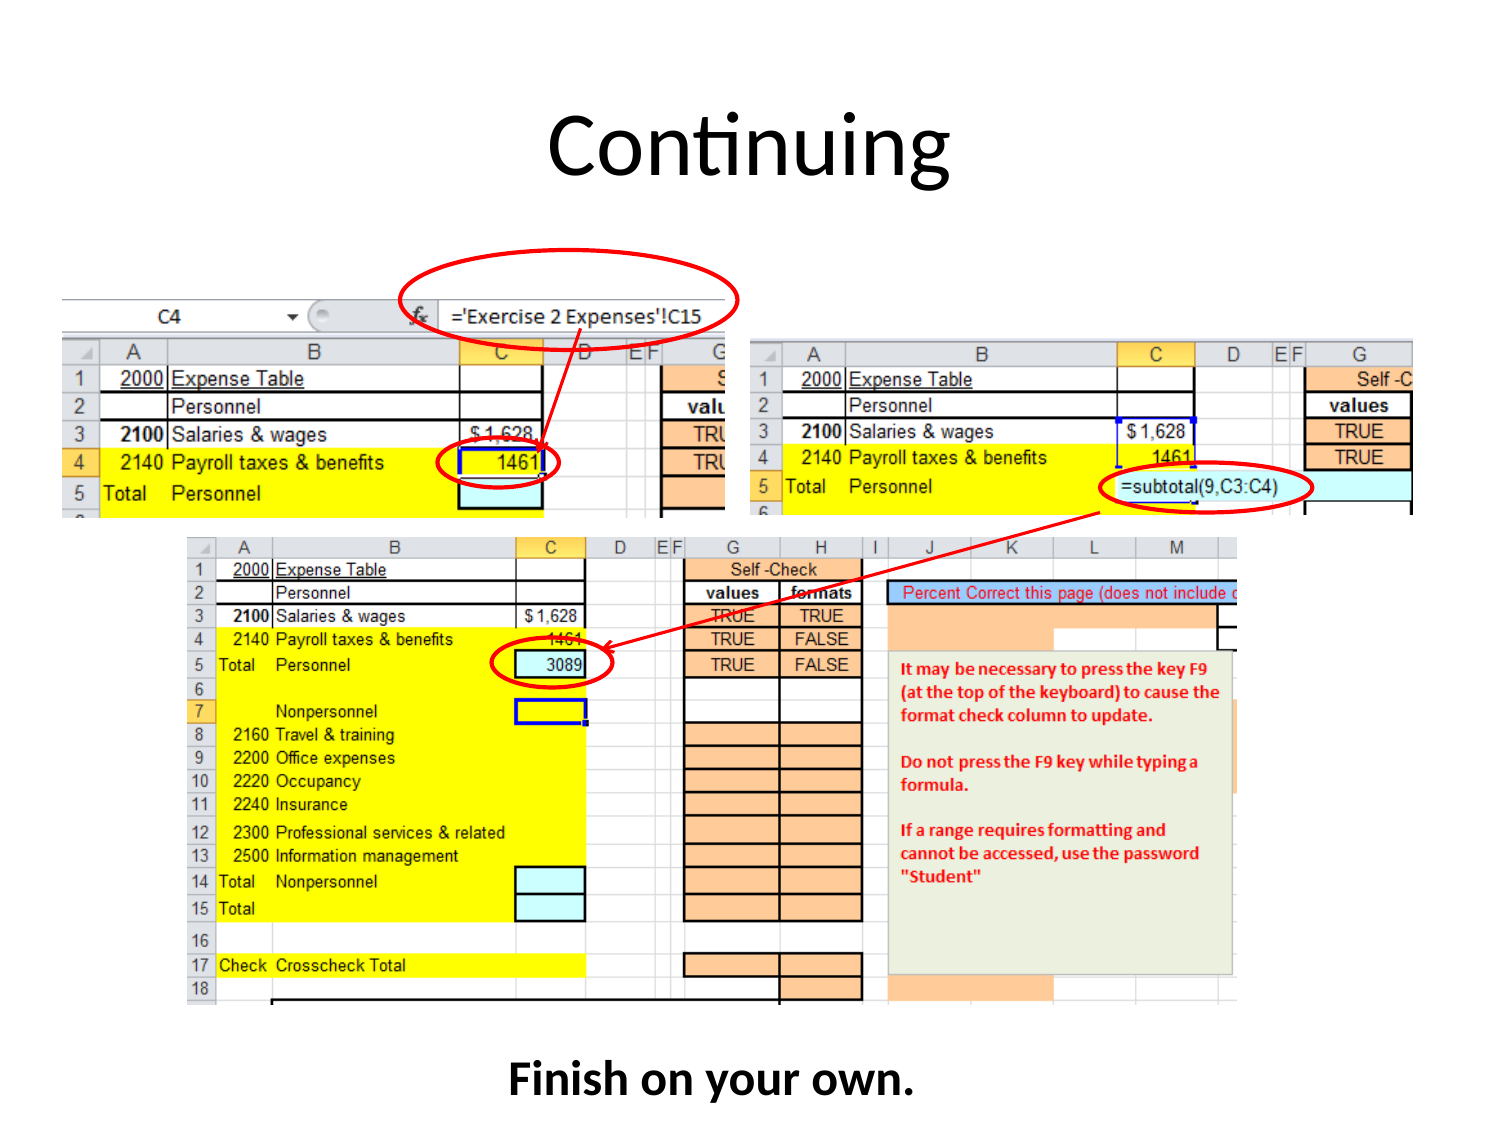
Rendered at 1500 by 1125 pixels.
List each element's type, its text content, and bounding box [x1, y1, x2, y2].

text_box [537, 328, 581, 454]
text_box [398, 247, 740, 319]
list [62, 299, 726, 518]
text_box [599, 512, 1101, 651]
text_box Finish on your own. [493, 1037, 931, 1113]
picture [187, 537, 1237, 1006]
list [749, 337, 1413, 515]
title Continuing [75, 45, 1425, 233]
